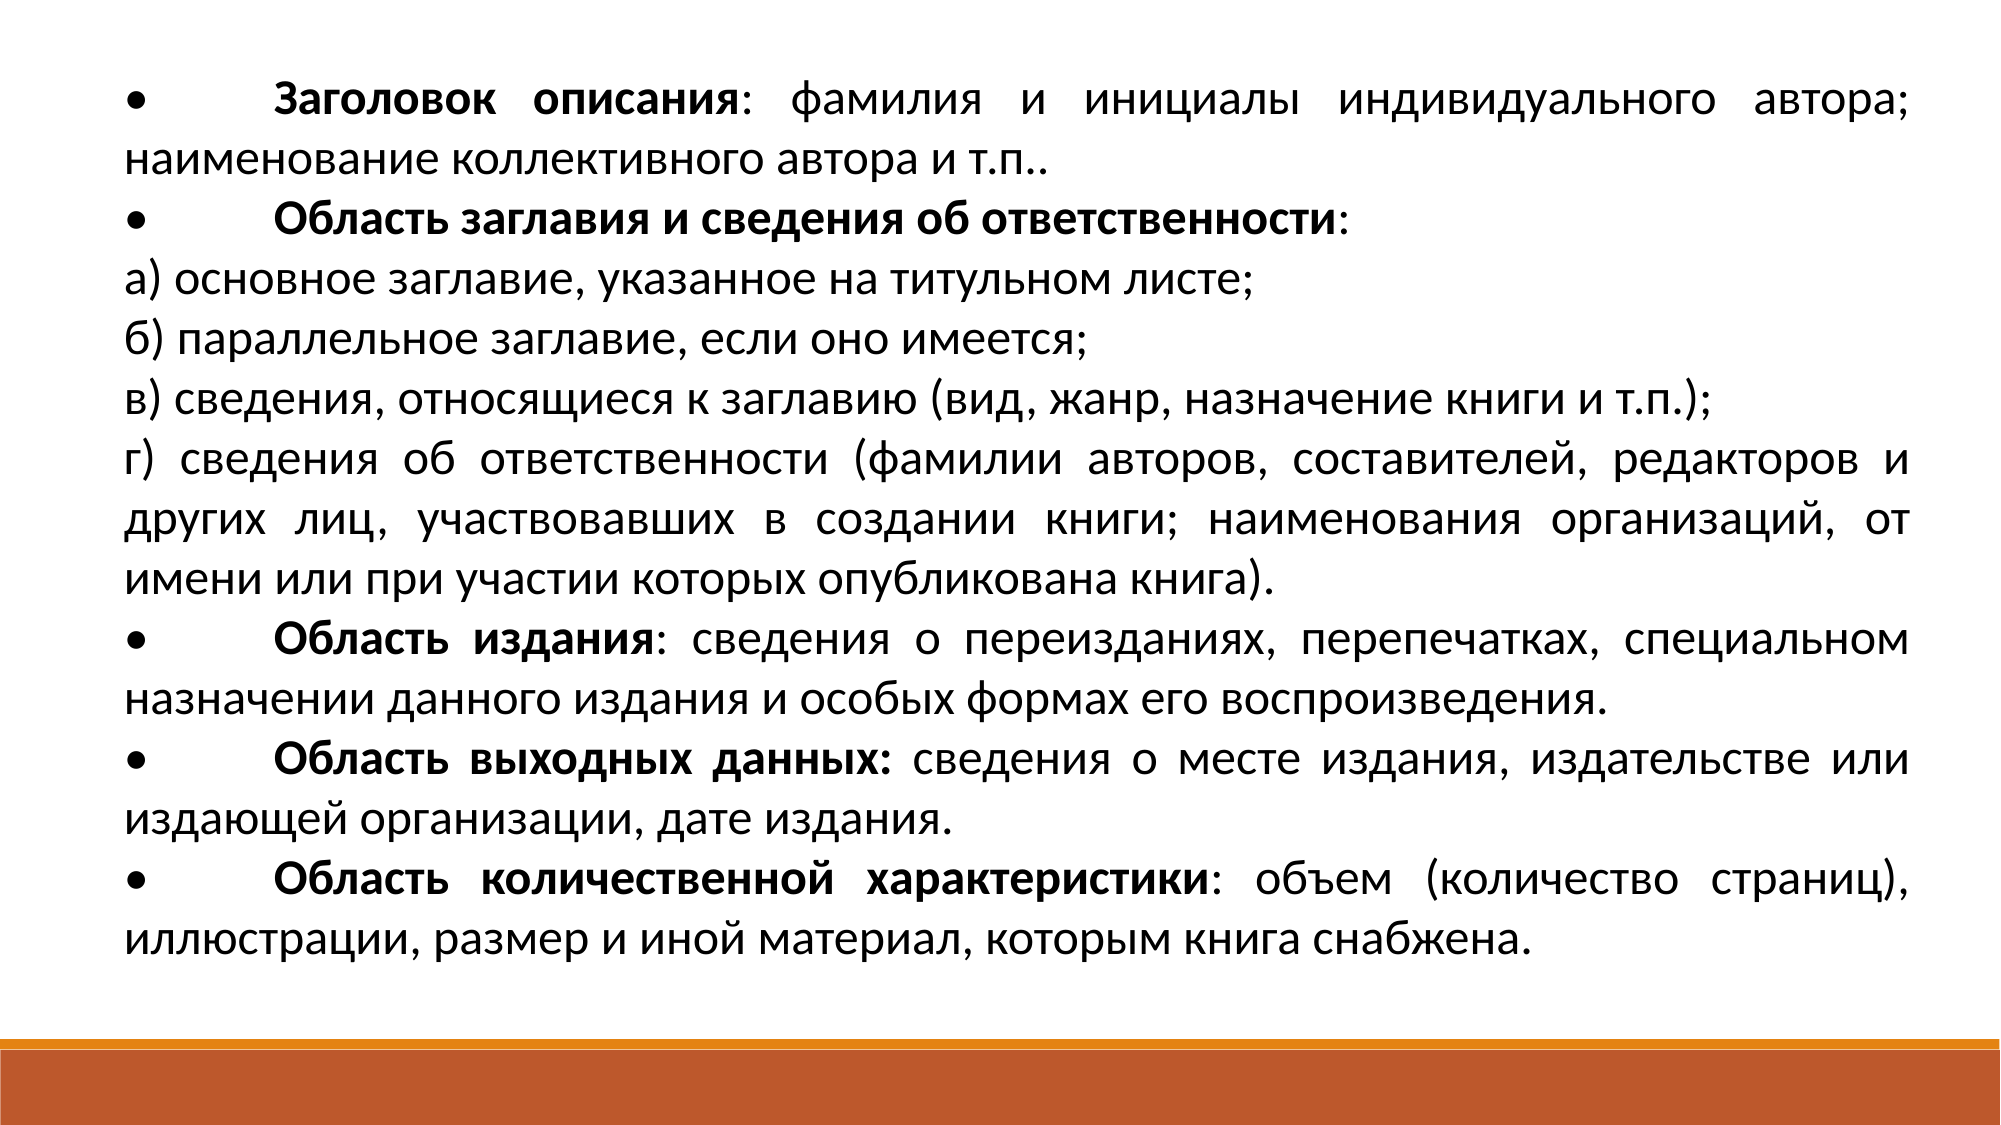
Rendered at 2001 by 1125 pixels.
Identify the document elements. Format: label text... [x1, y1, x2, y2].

text_box • Заголовок описания: фамилия и инициалы индивидуального автора; наименование коллективного автора и т.п.. • Область заглавия и сведения об ответственности: а) основное заглавие, указанное на титульном листе; б) параллельное заглавие, если оно имеется; в) сведения, относящиеся к заглавию (вид, жанр, назначение книги и т.п.); г) сведения об ответственности (фамилии авторов, составителей, редакторов и других лиц, участвовавших в создании книги; наименования организаций, от имени или при участии которых опубликована книга). • Область издания: сведения о переизданиях, перепечатках, специальном назначении данного издания и особых формах его воспроизведения. • Область выходных данных: сведения о месте издания, издательстве или издающей организации, дате издания. • Область количественной характеристики: объем (количество страниц), иллюстрации, размер и иной материал, которым книга снабжена. [109, 57, 1925, 973]
